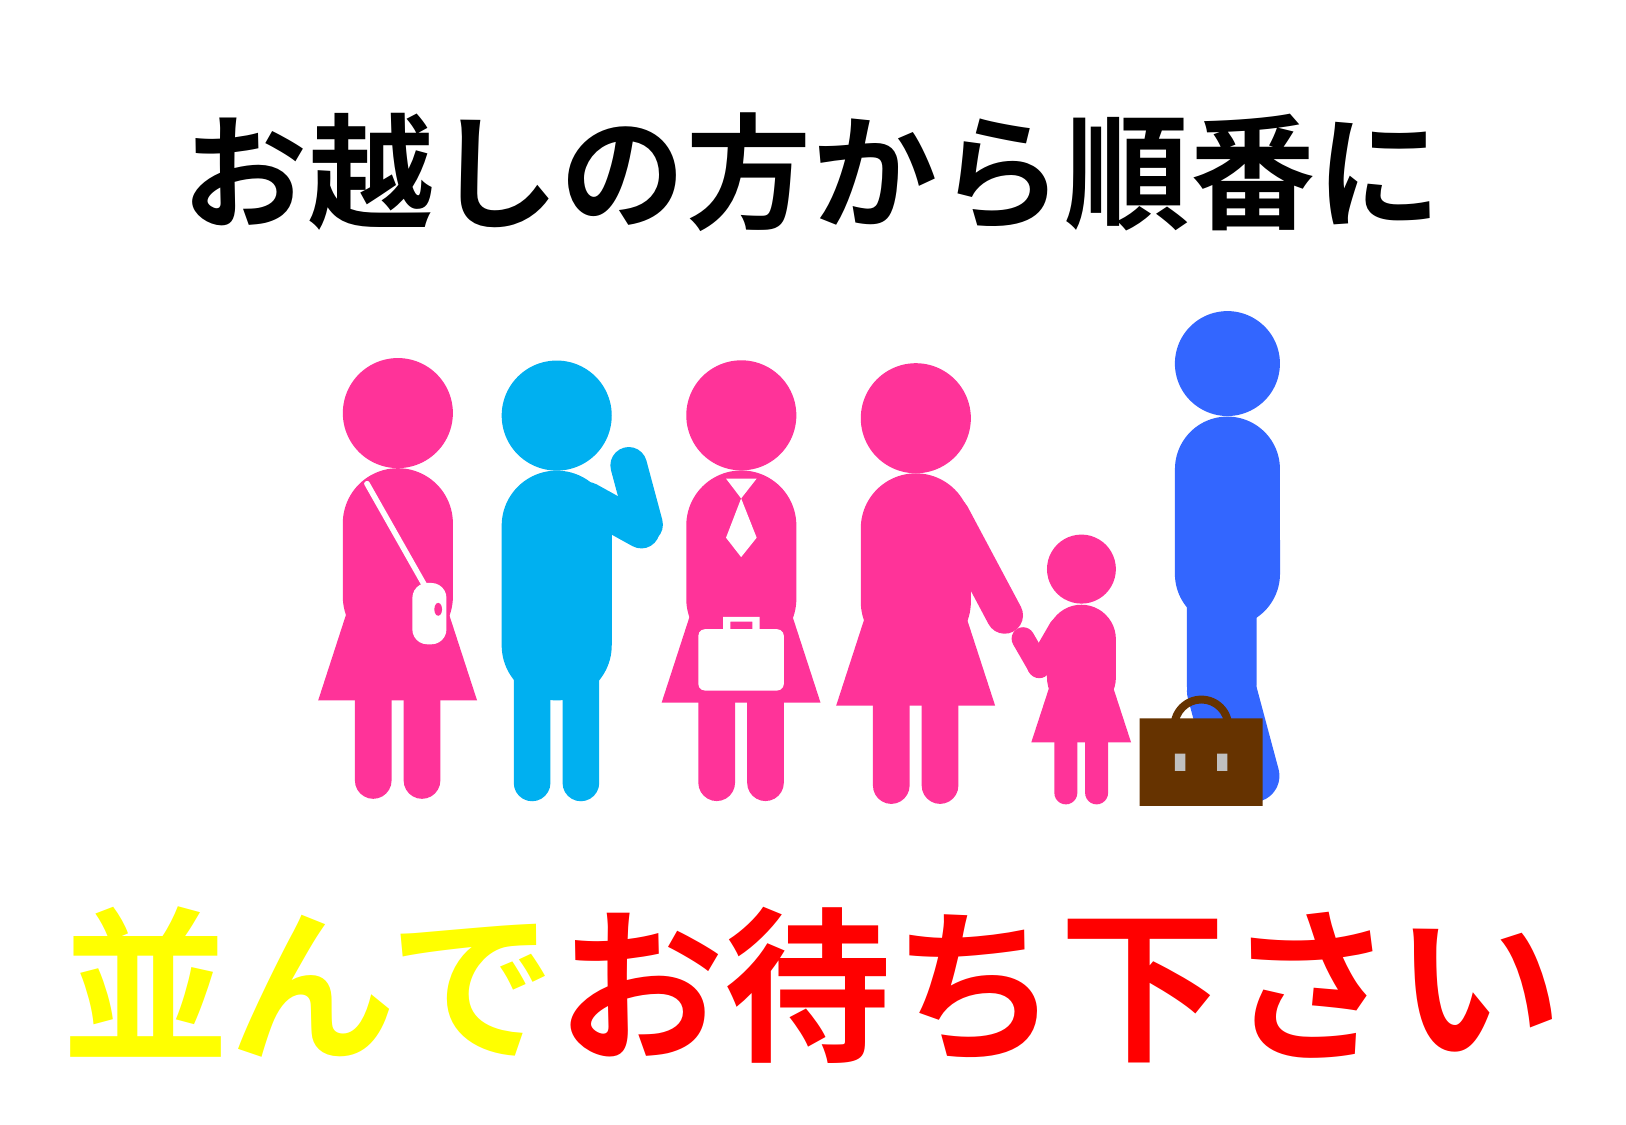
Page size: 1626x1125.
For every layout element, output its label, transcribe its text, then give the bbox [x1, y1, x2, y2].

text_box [317, 310, 1281, 807]
text_box 並んでお待ち下さい [0, 874, 1625, 1090]
text_box お越しの方から順番に [0, 87, 1625, 253]
